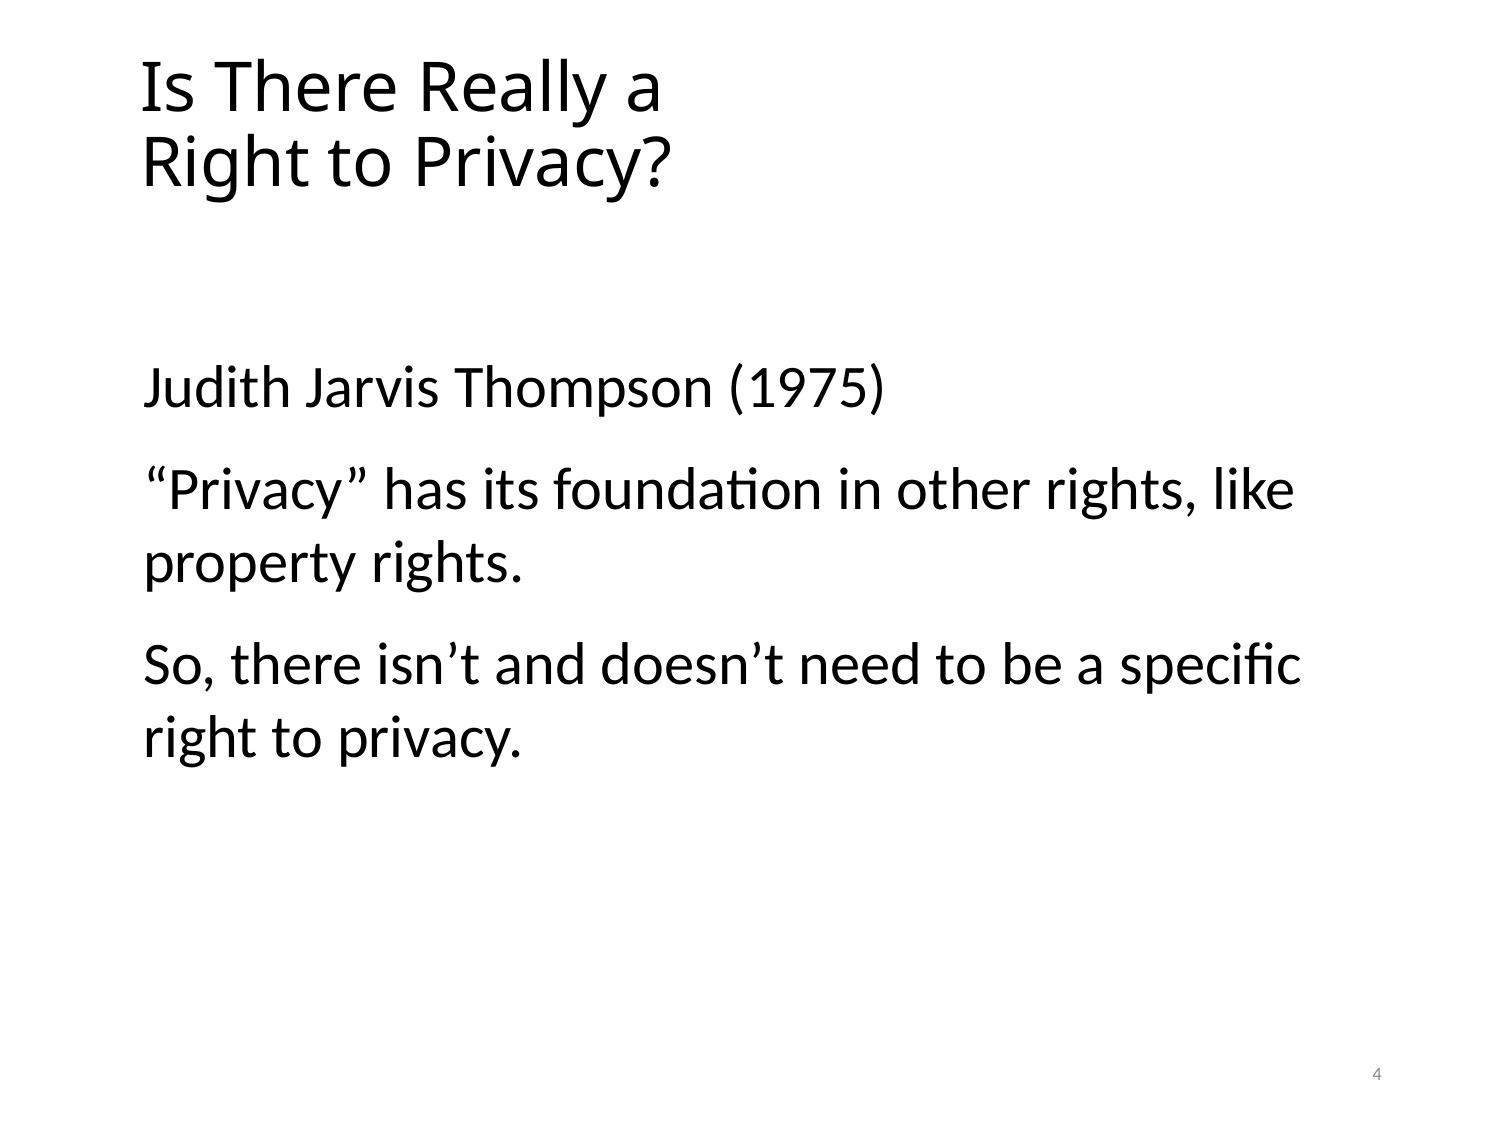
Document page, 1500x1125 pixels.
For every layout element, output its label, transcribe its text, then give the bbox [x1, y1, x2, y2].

slide_number 4 [1059, 1042, 1397, 1103]
title Is There Really a Right to Privacy? [125, 37, 1402, 217]
text_box Judith Jarvis Thompson (1975) “Privacy” has its foundation in other rights, like property rights. So, there isn’t and doesn’t need to be a specific right to privacy. [125, 337, 1344, 779]
